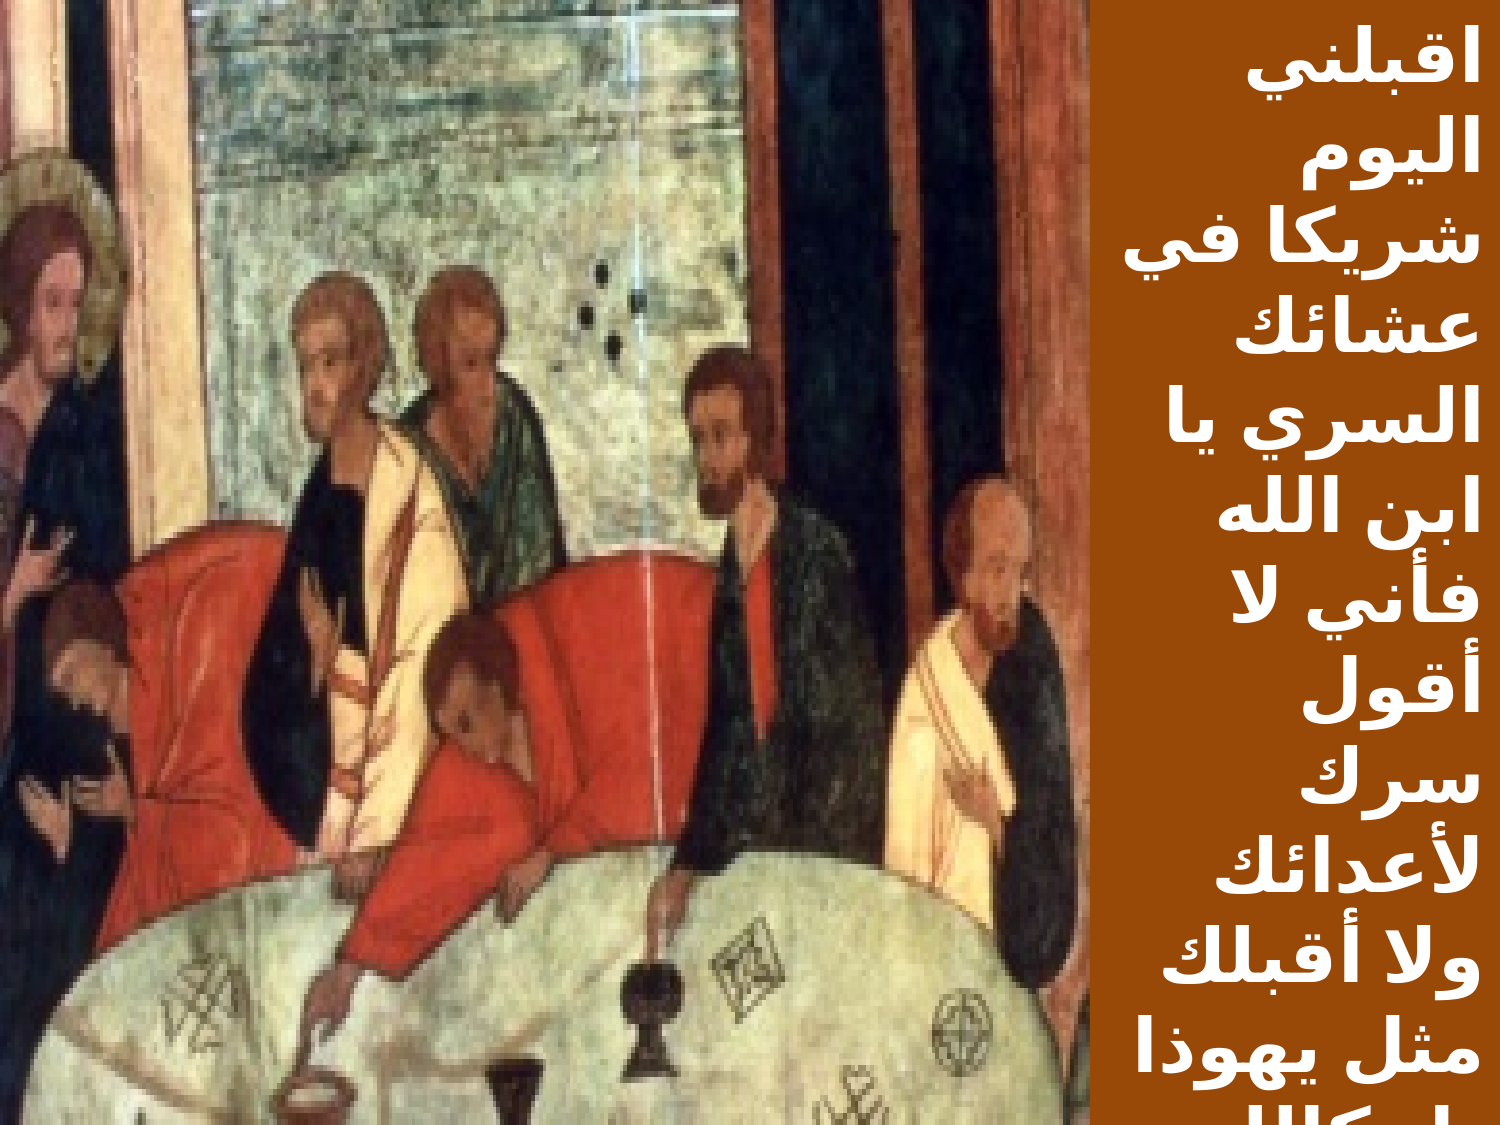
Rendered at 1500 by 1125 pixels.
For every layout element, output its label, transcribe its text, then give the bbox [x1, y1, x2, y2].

picture [0, 0, 1091, 1125]
text_box اقبلني اليوم شريكا في عشائك السري يا ابن الله فأني لا أقول سرك لأعدائك ولا أقبلك مثل يهوذا بل كاللص أعترف لك : أذكرني يا رب متى أتيت في ملكوتك [1092, 0, 1500, 1125]
